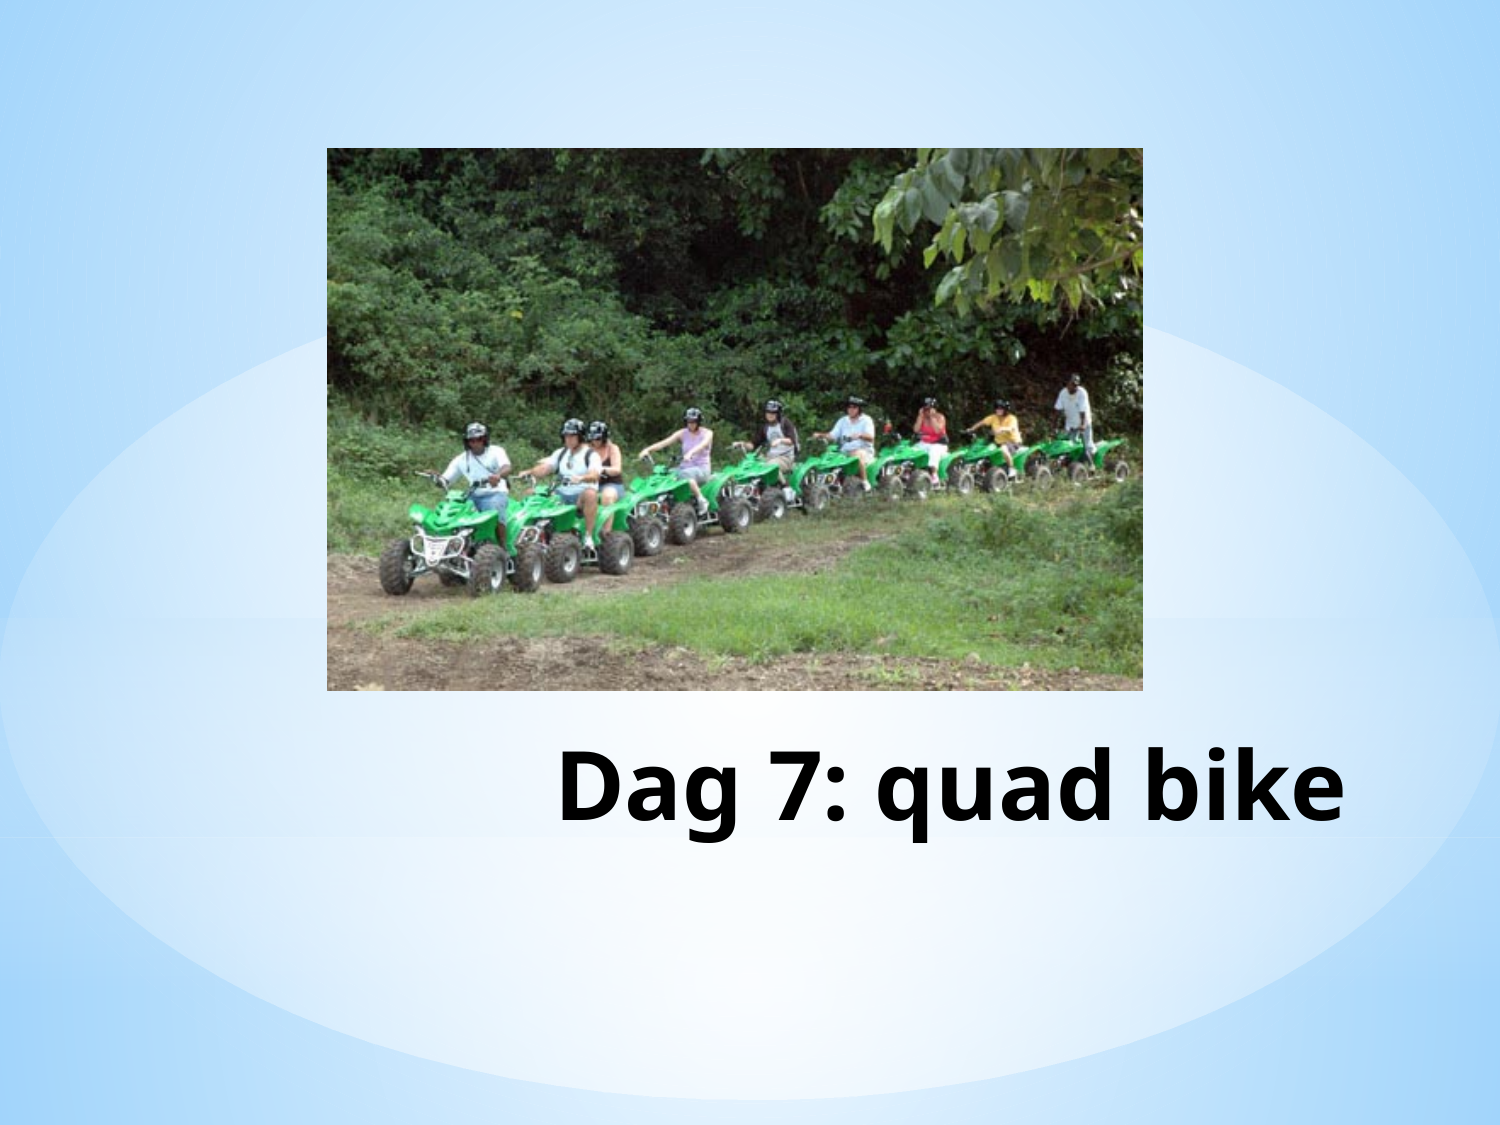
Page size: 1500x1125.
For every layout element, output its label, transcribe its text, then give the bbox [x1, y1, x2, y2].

title Dag 7: quad bike [294, 717, 1363, 905]
picture [327, 148, 1143, 691]
